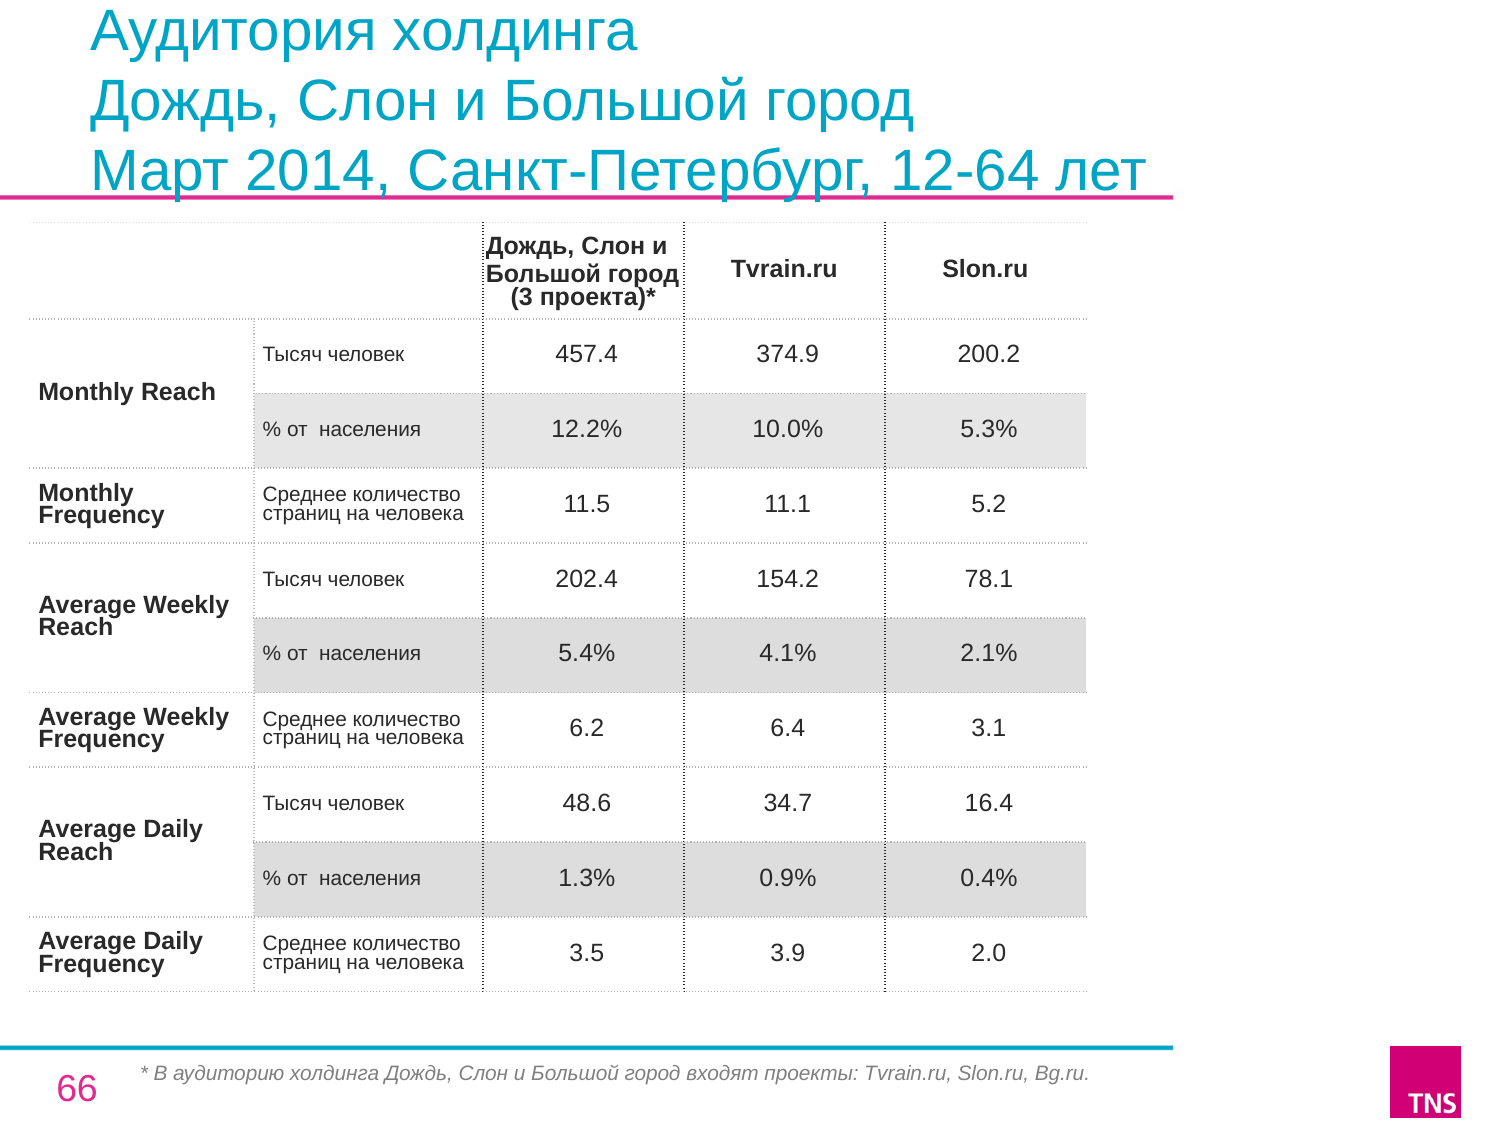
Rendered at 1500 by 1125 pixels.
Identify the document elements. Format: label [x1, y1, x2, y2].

text_box [124, 1052, 1463, 1092]
title [74, 8, 1476, 187]
table_header [29, 223, 1086, 319]
slide_number [40, 1055, 392, 1125]
picture [0, 0, 1500, 1125]
table_cell [29, 319, 1086, 992]
